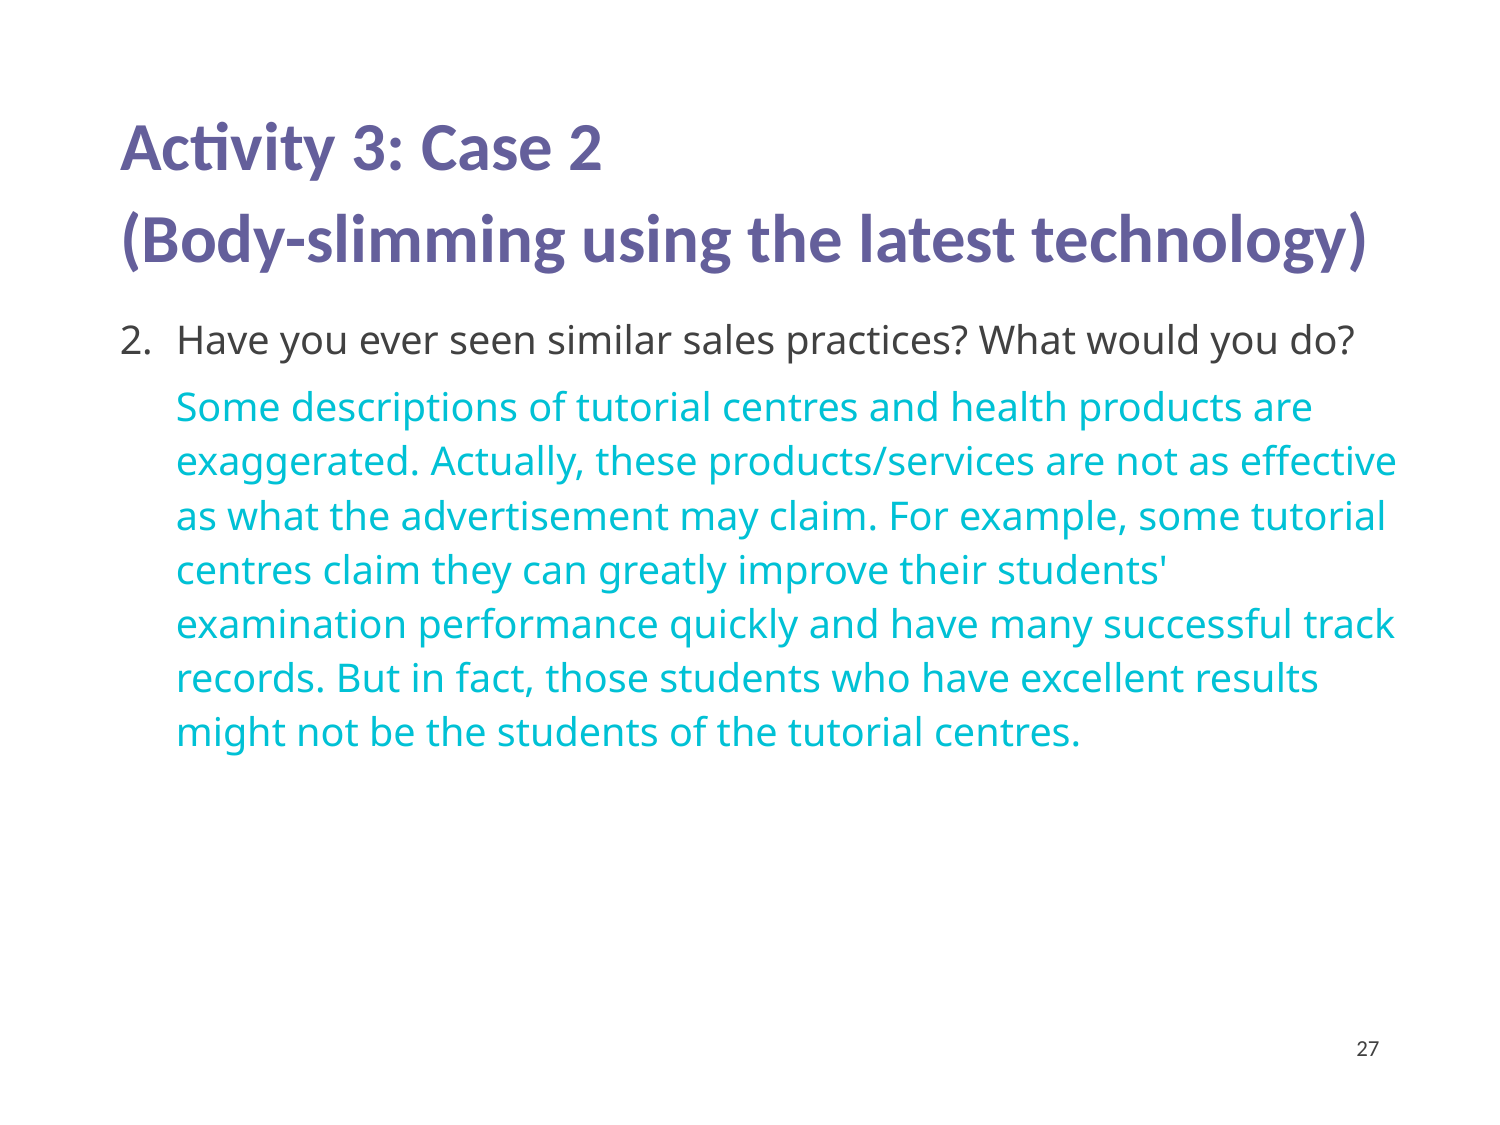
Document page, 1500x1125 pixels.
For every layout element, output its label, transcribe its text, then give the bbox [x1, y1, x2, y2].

list Have you ever seen similar sales practices? What would you do? Some descriptions of tutorial centres and health products are exaggerated. Actually, these products/services are not as effective as what the advertisement may claim. For example, some tutorial centres claim they can greatly improve their students' examination performance quickly and have many successful track records. But in fact, those students who have excellent results might not be the students of the tutorial centres. [119, 308, 1408, 950]
slide_number 27 [1353, 1035, 1381, 1062]
list Activity 3: Case 2 (Body-slimming using the latest technology) [119, 113, 1381, 296]
